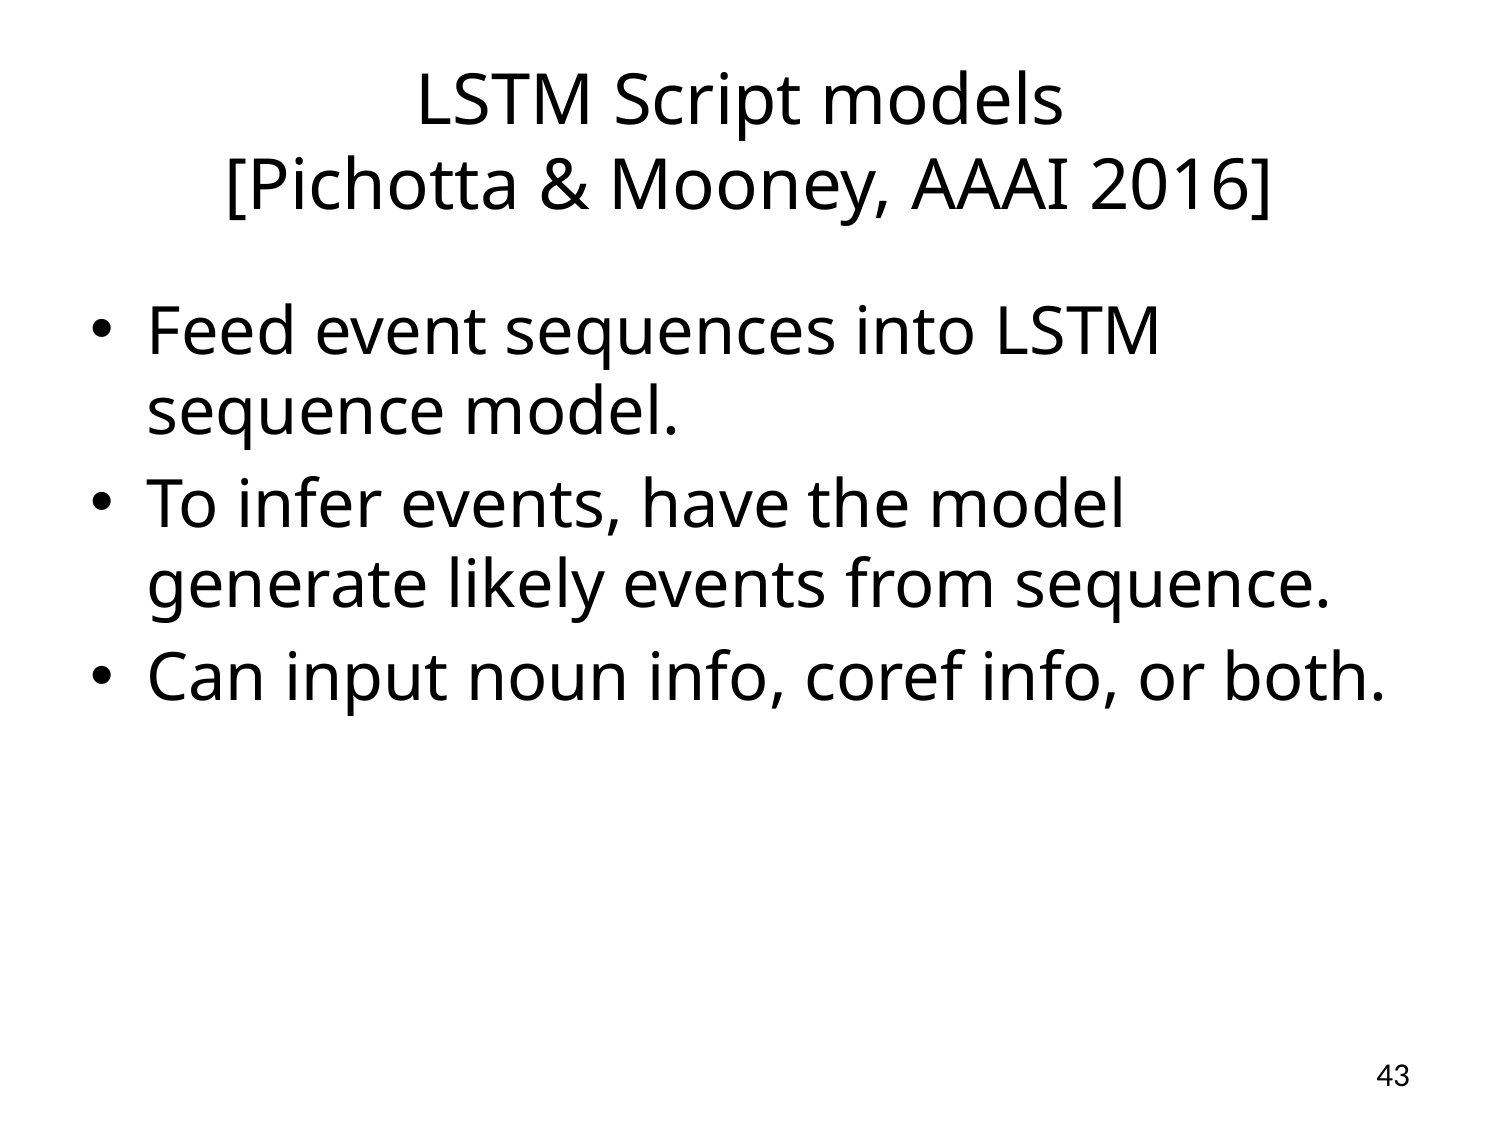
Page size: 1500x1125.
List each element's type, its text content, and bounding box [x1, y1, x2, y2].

list Feed event sequences into LSTM sequence model. To infer events, have the model generate likely events from sequence. Can input noun info, coref info, or both. [75, 280, 1425, 1023]
slide_number 43 [1074, 1042, 1425, 1103]
title LSTM Script models [Pichotta & Mooney, AAAI 2016] [75, 45, 1425, 233]
